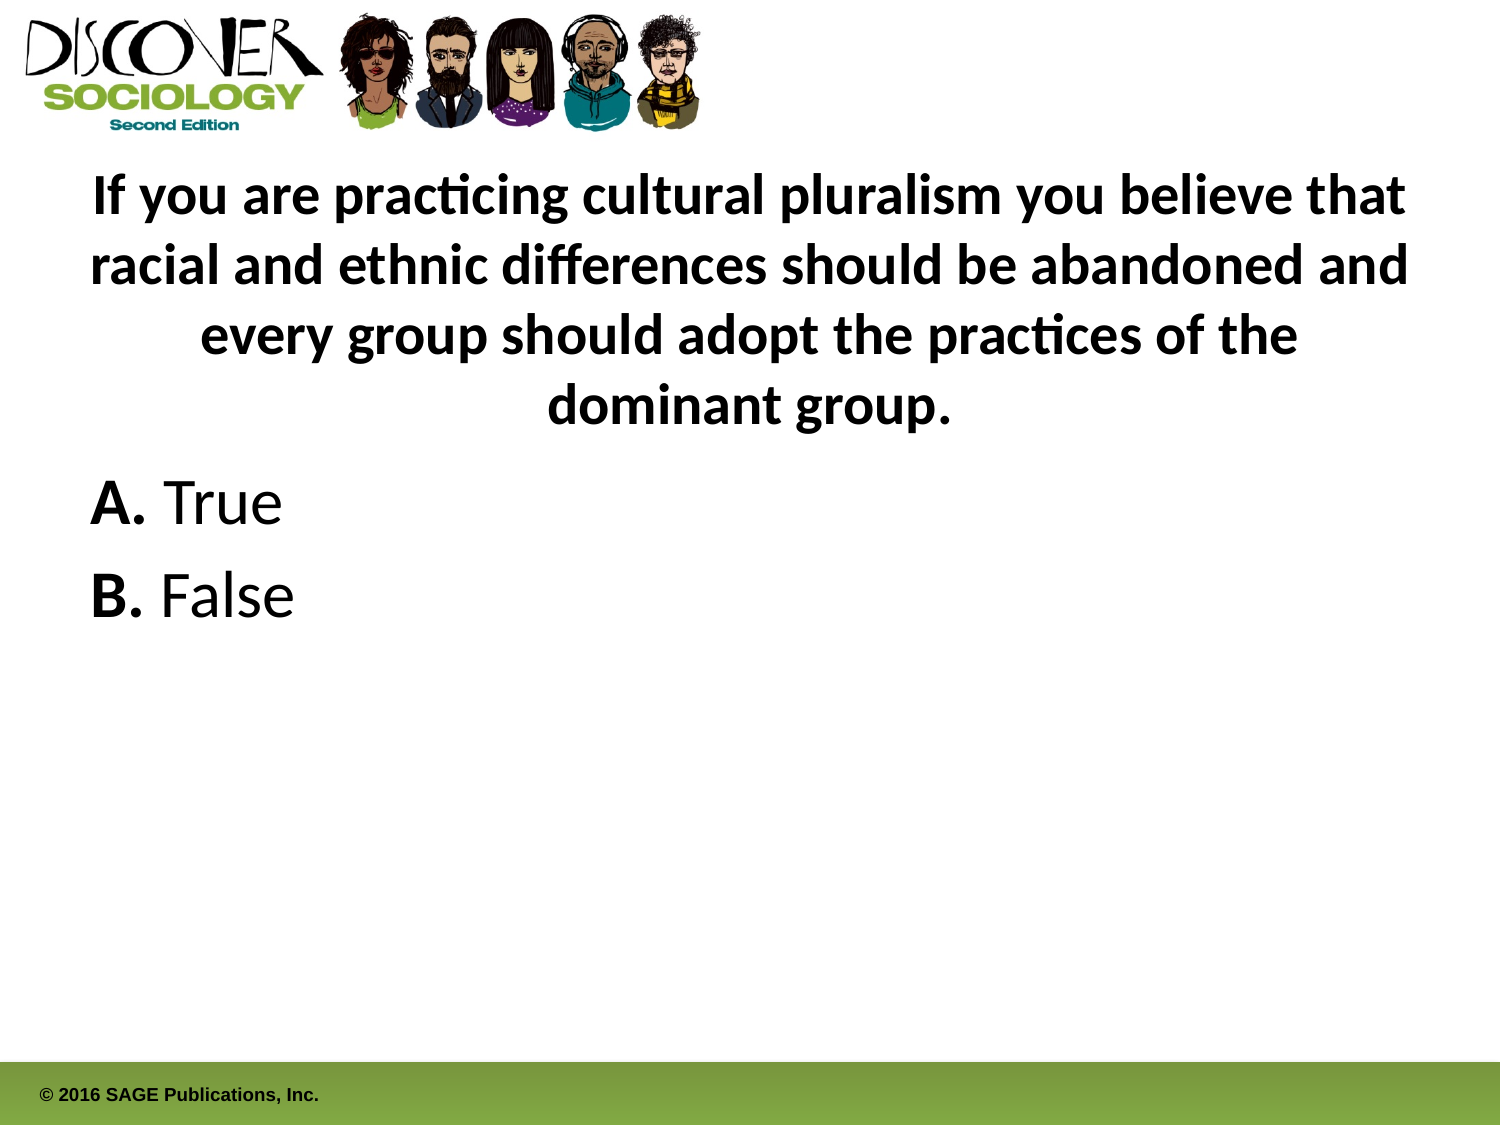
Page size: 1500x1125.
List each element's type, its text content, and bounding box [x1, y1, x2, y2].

list A. True B. False [75, 450, 1425, 1125]
title If you are practicing cultural pluralism you believe that racial and ethnic differences should be abandoned and every group should adopt the practices of the dominant group. [75, 237, 1425, 425]
picture [0, 0, 1500, 1062]
